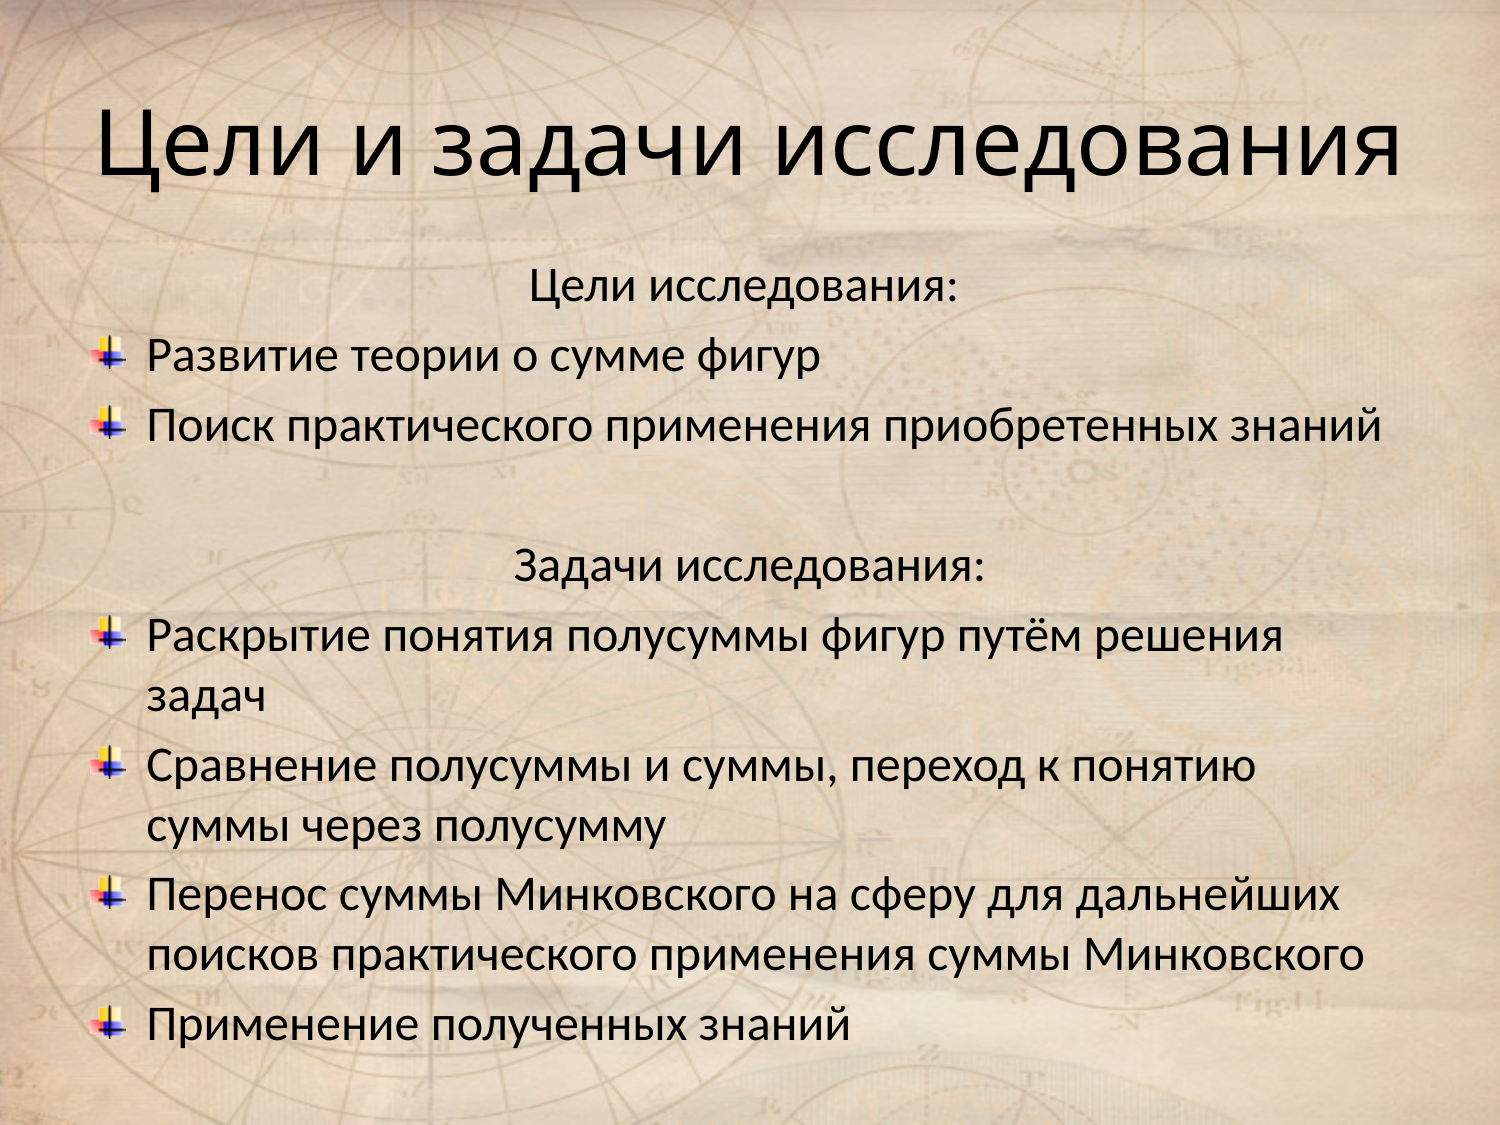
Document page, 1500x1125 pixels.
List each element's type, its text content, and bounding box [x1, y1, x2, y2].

title Цели и задачи исследования [75, 45, 1425, 233]
picture [90, 743, 126, 779]
picture [90, 333, 126, 369]
picture [90, 403, 126, 439]
picture [90, 873, 126, 909]
picture [90, 1003, 126, 1039]
picture [90, 613, 126, 649]
list Цели исследования: Развитие теории о сумме фигур Поиск практического применения приобретенных знаний Задачи исследования: Раскрытие понятия полусуммы фигур путём решения задач Сравнение полусуммы и суммы, переход к понятию суммы через полусумму Перенос суммы Минковского на сферу для дальнейших поисков практического применения суммы Минковского Применение полученных знаний [75, 243, 1425, 1083]
